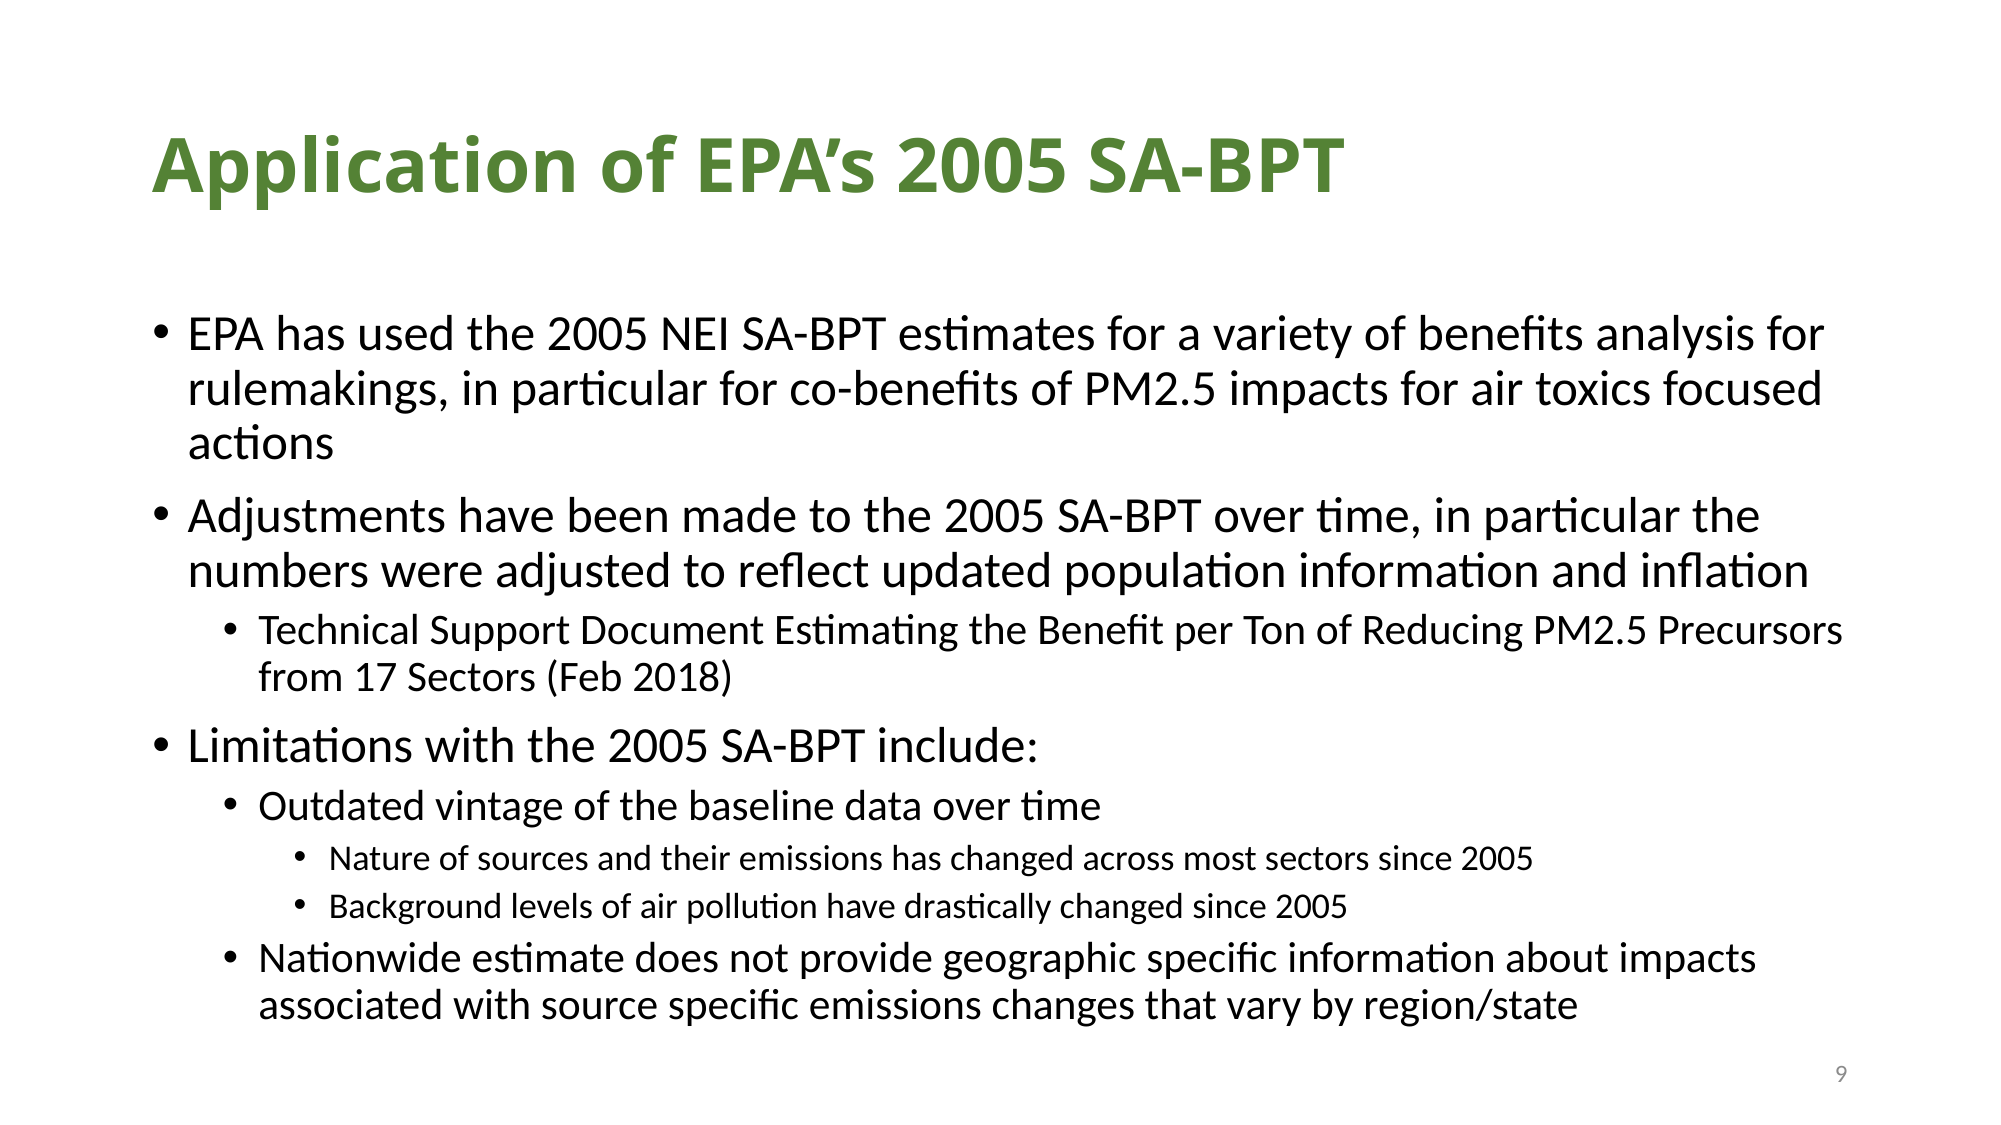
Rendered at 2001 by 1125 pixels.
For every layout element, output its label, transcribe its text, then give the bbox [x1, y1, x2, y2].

list EPA has used the 2005 NEI SA-BPT estimates for a variety of benefits analysis for rulemakings, in particular for co-benefits of PM2.5 impacts for air toxics focused actions Adjustments have been made to the 2005 SA-BPT over time, in particular the numbers were adjusted to reflect updated population information and inflation Technical Support Document Estimating the Benefit per Ton of Reducing PM2.5 Precursors from 17 Sectors (Feb 2018) Limitations with the 2005 SA-BPT include: Outdated vintage of the baseline data over time Nature of sources and their emissions has changed across most sectors since 2005 Background levels of air pollution have drastically changed since 2005 Nationwide estimate does not provide geographic specific information about impacts associated with source specific emissions changes that vary by region/state [137, 299, 1879, 1043]
slide_number 9 [1412, 1042, 1863, 1103]
title Application of EPA’s 2005 SA-BPT [137, 59, 1863, 278]
